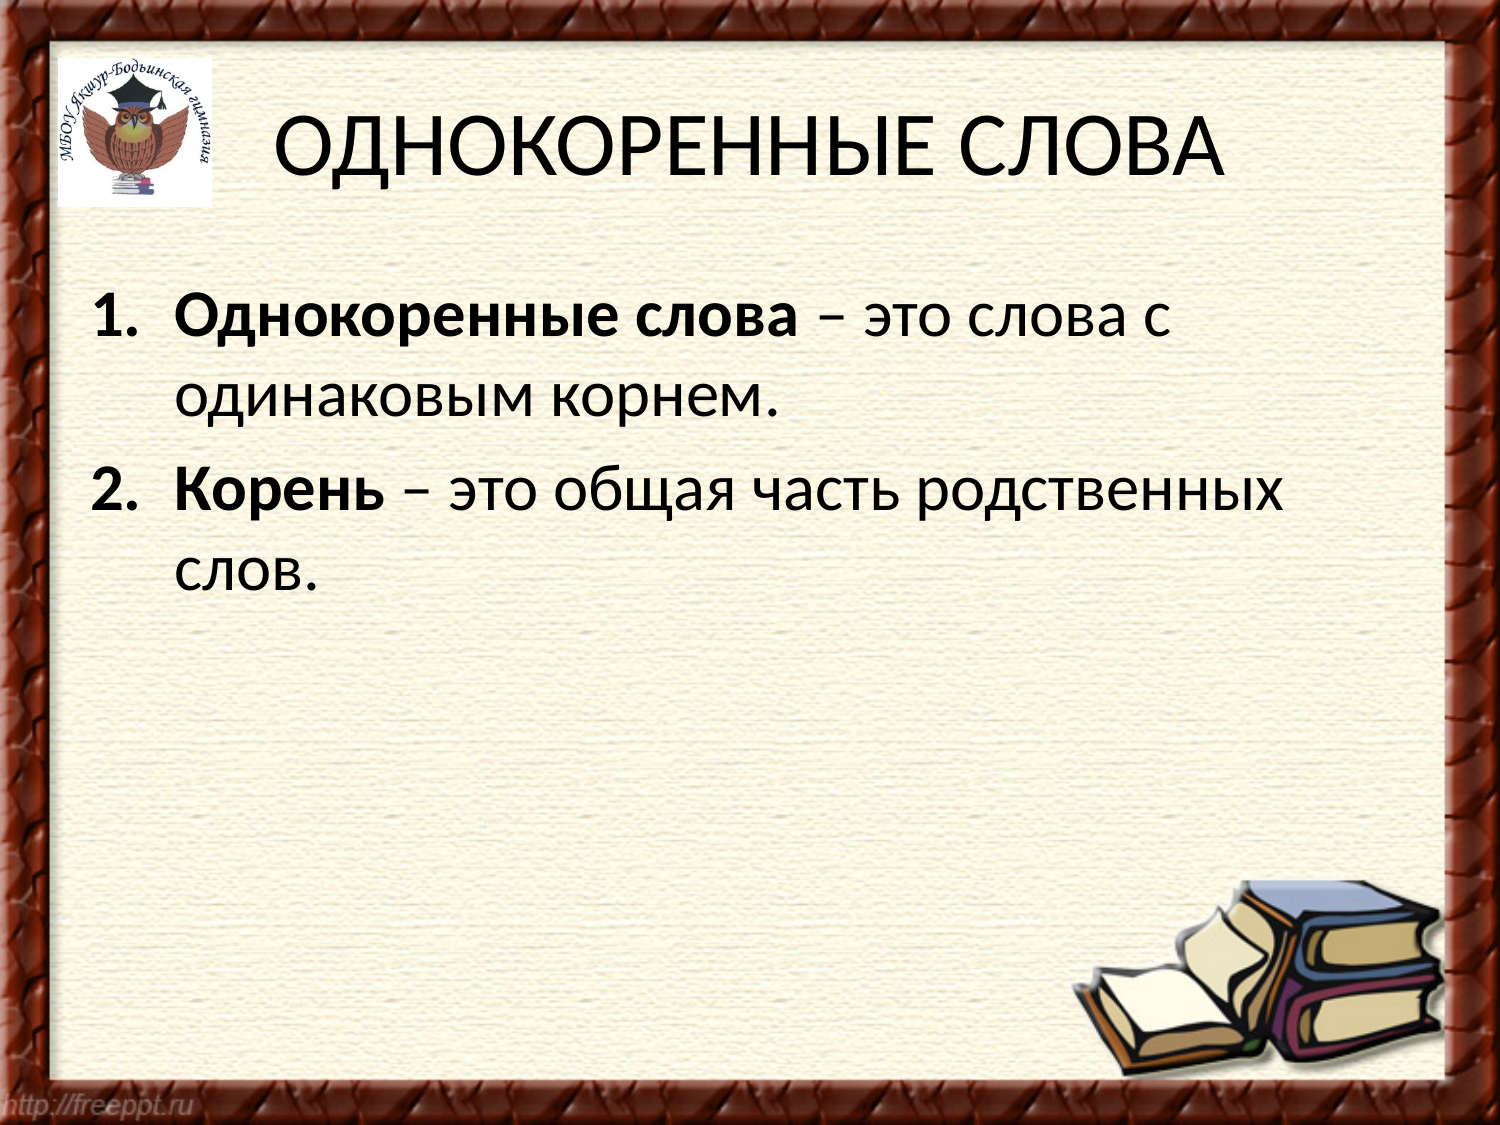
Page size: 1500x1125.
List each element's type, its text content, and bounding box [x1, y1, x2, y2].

picture [0, 0, 1500, 1125]
list Однокоренные слова – это слова с одинаковым корнем. Корень – это общая часть родственных слов. [75, 262, 1425, 1005]
title ОДНОКОРЕННЫЕ СЛОВА [75, 45, 1425, 233]
